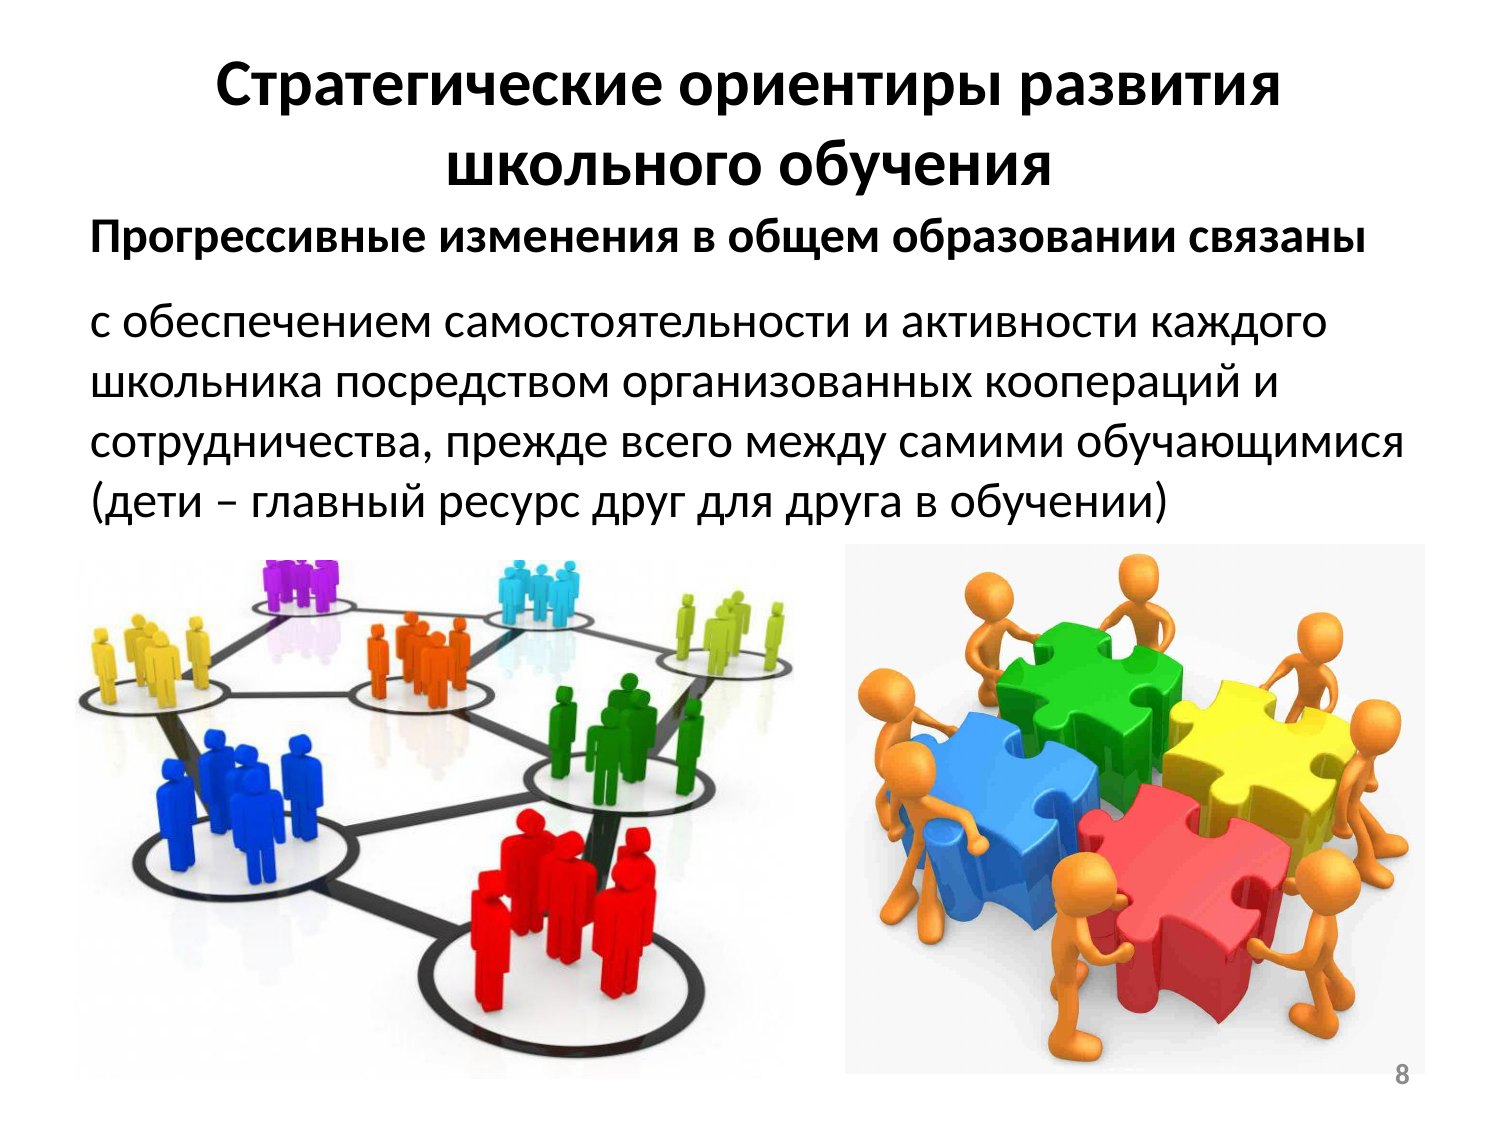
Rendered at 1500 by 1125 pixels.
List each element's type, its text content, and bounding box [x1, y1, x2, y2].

text_box Прогрессивные изменения в общем образовании связаны с обеспечением самостоятельности и активности каждого школьника посредством организованных коопераций и сотрудничества, прежде всего между самими обучающимися (дети – главный ресурс друг для друга в обучении) [74, 195, 1444, 536]
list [74, 560, 795, 1079]
slide_number 8 [1074, 1080, 1425, 1103]
picture [844, 543, 1426, 1074]
text_box Стратегические ориентиры развития школьного обучения [74, 36, 1425, 203]
